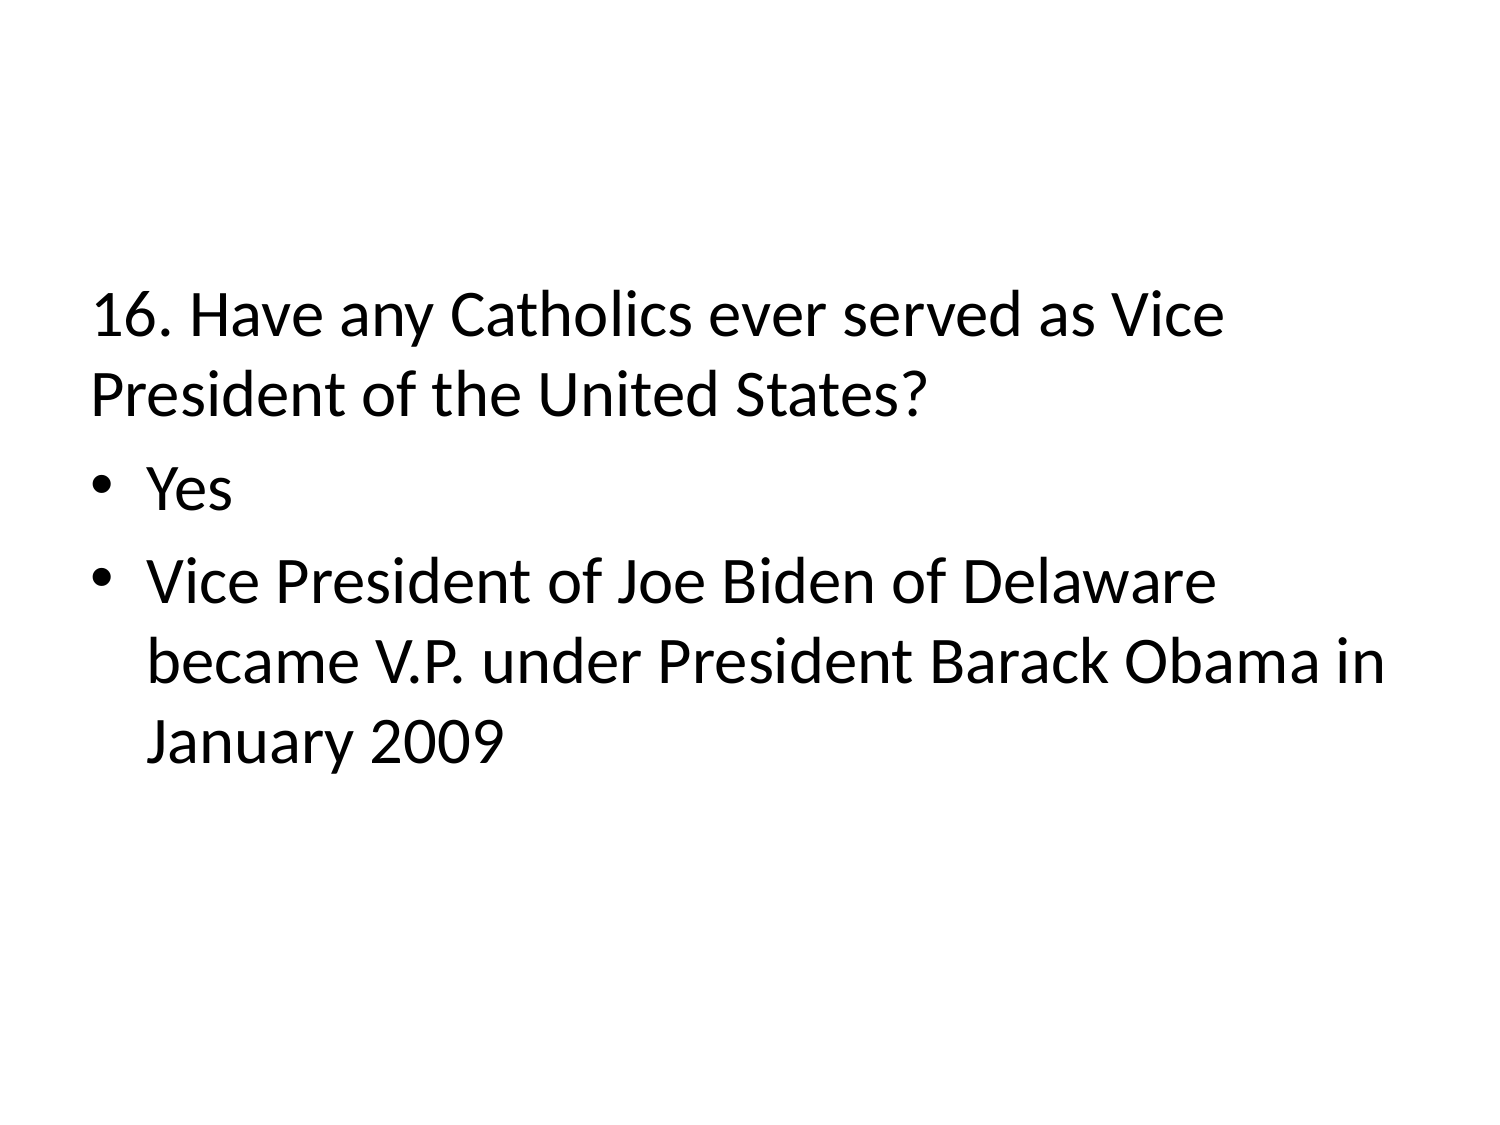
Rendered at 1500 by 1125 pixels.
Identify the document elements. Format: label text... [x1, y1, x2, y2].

list 16. Have any Catholics ever served as Vice President of the United States? Yes Vice President of Joe Biden of Delaware became V.P. under President Barack Obama in January 2009 [75, 262, 1425, 1005]
